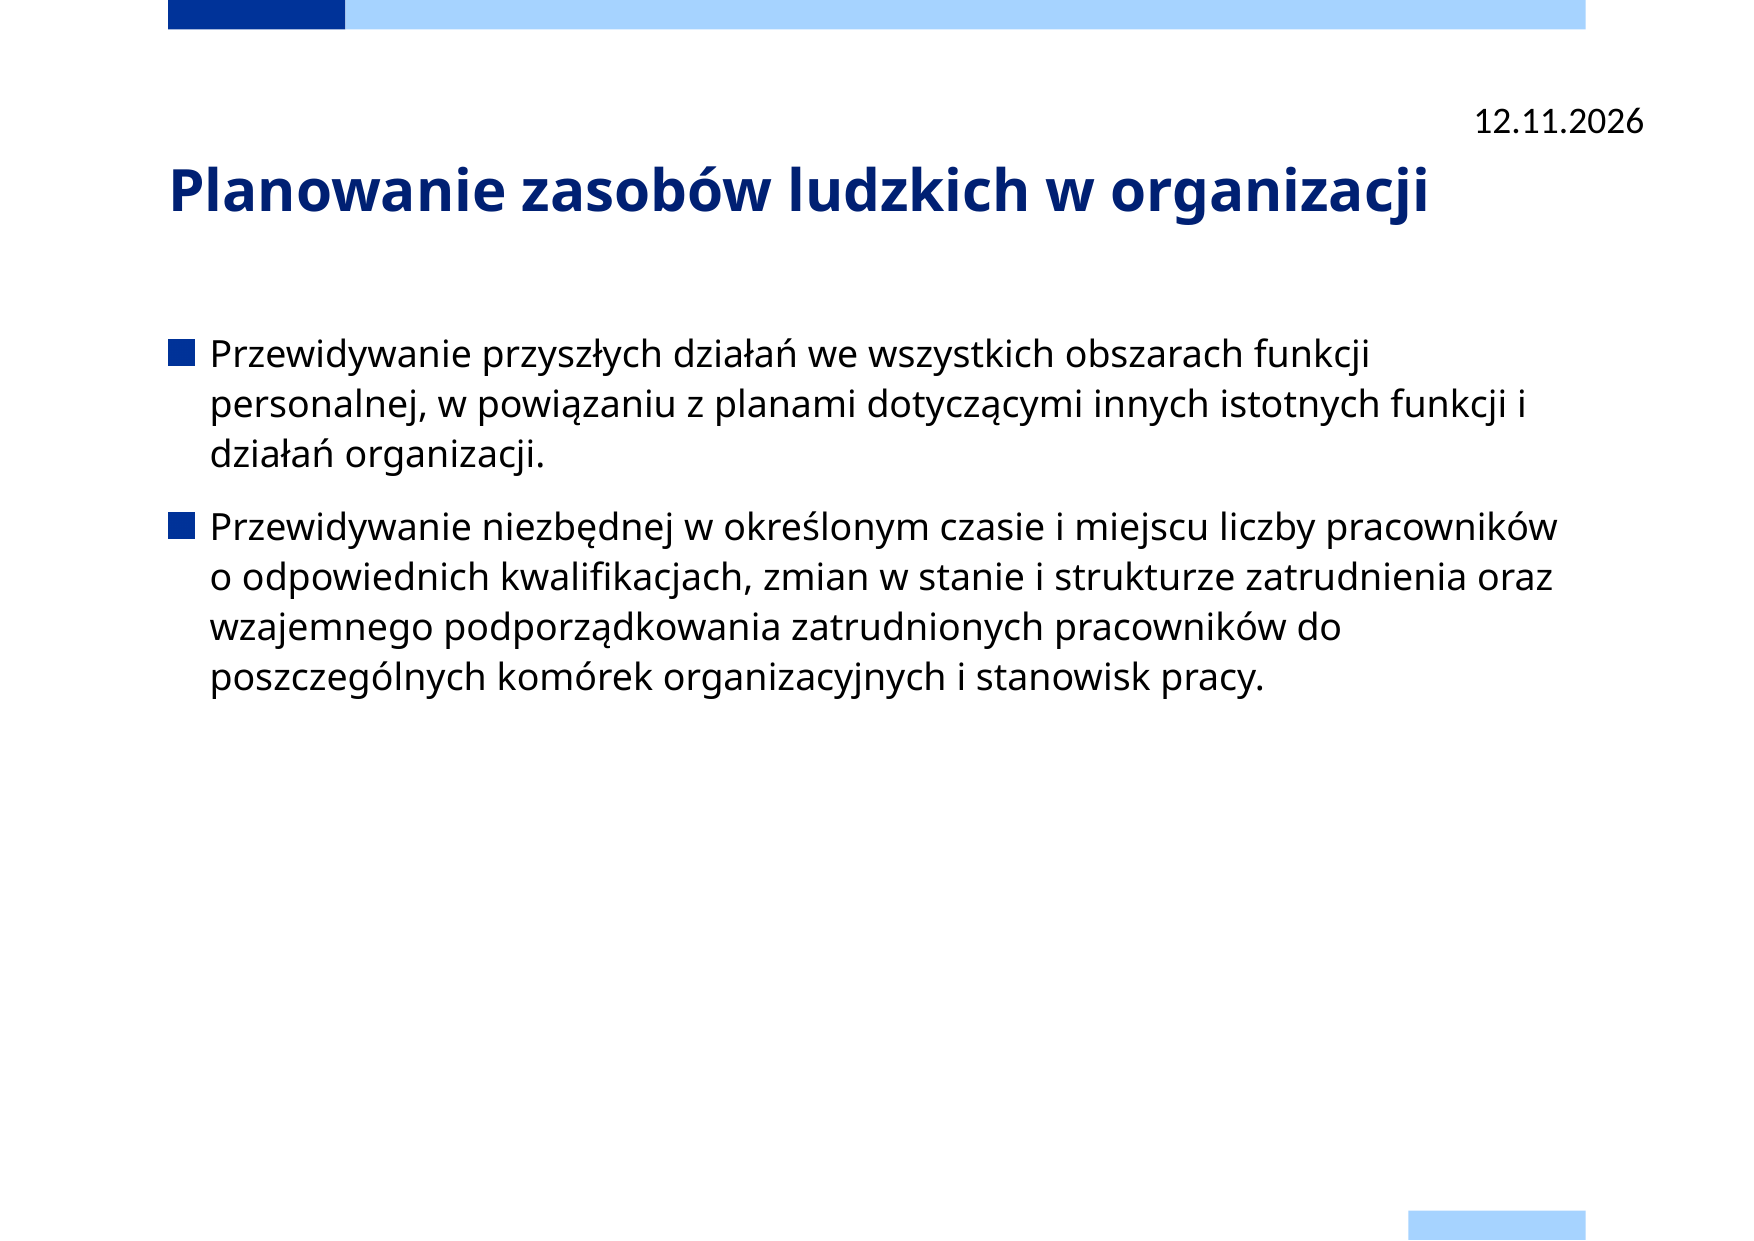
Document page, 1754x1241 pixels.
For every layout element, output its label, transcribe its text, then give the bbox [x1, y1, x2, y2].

title Planowanie zasobów ludzkich w organizacji [168, 147, 1586, 324]
list Przewidywanie przyszłych działań we wszystkich obszarach funkcji personalnej, w powiązaniu z planami dotyczącymi innych istotnych funkcji i działań organizacji. Przewidywanie niezbędnej w określonym czasie i miejscu liczby pracowników o odpowiednich kwalifikacjach, zmian w stanie i strukturze zatrudnienia oraz wzajemnego podporządkowania zatrudnionych pracowników do poszczególnych komórek organizacyjnych i stanowisk pracy. [168, 324, 1586, 1093]
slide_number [1458, 88, 1754, 149]
picture [168, 339, 195, 366]
picture [168, 512, 195, 539]
